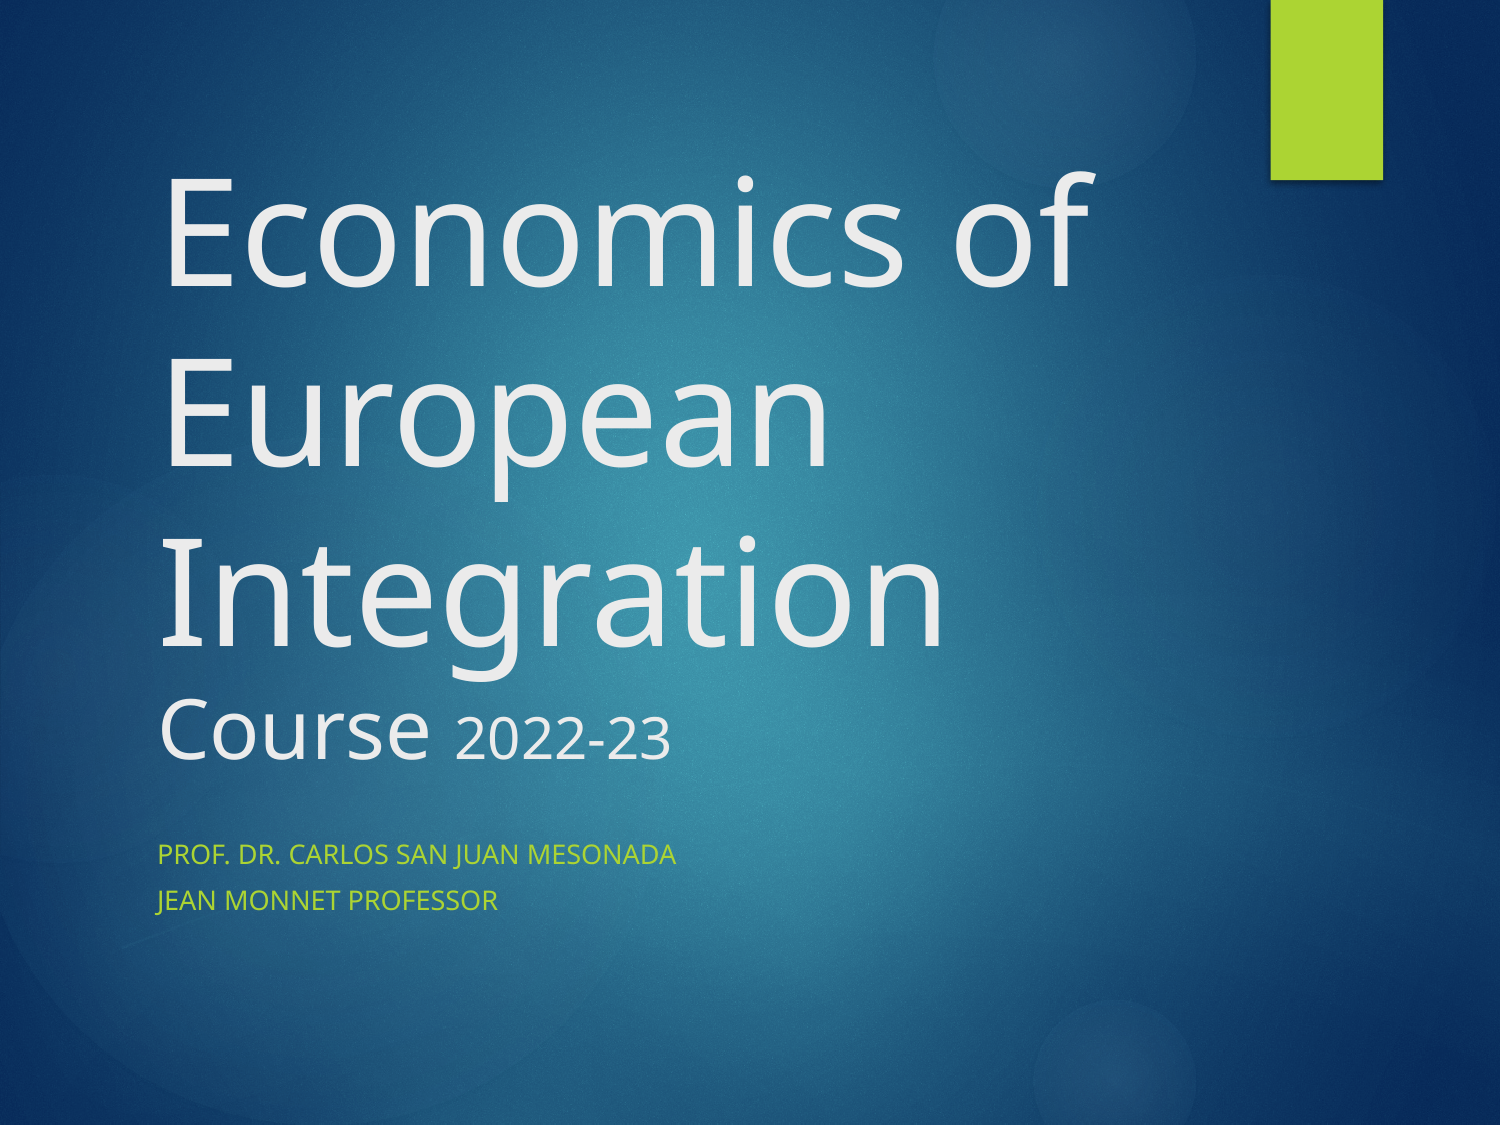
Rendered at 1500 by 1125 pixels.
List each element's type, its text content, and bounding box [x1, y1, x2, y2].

subtitle Prof. dr. CARLOS san JUAN Mesonada Jean monnet professor [142, 783, 1229, 925]
title Economics of European Integration Course 2022-23 [142, 237, 1229, 783]
